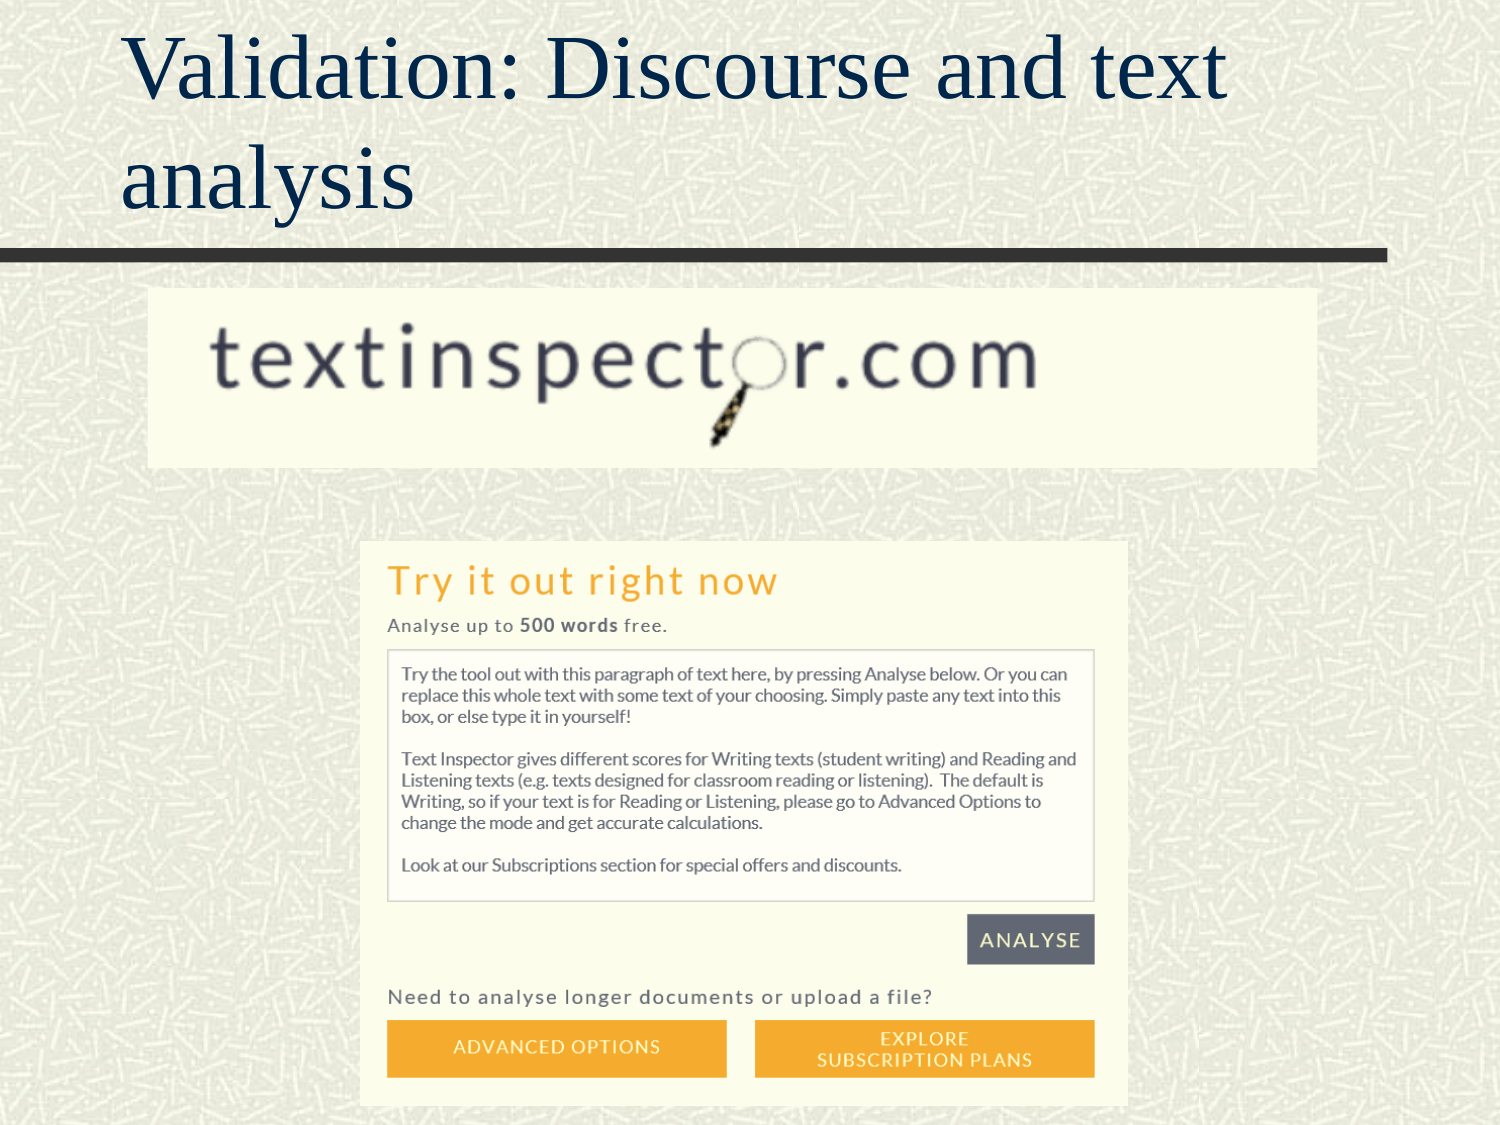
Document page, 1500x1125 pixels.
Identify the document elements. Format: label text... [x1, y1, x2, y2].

title Validation: Discourse and text analysis [105, 46, 1455, 235]
picture [0, 0, 1500, 1125]
